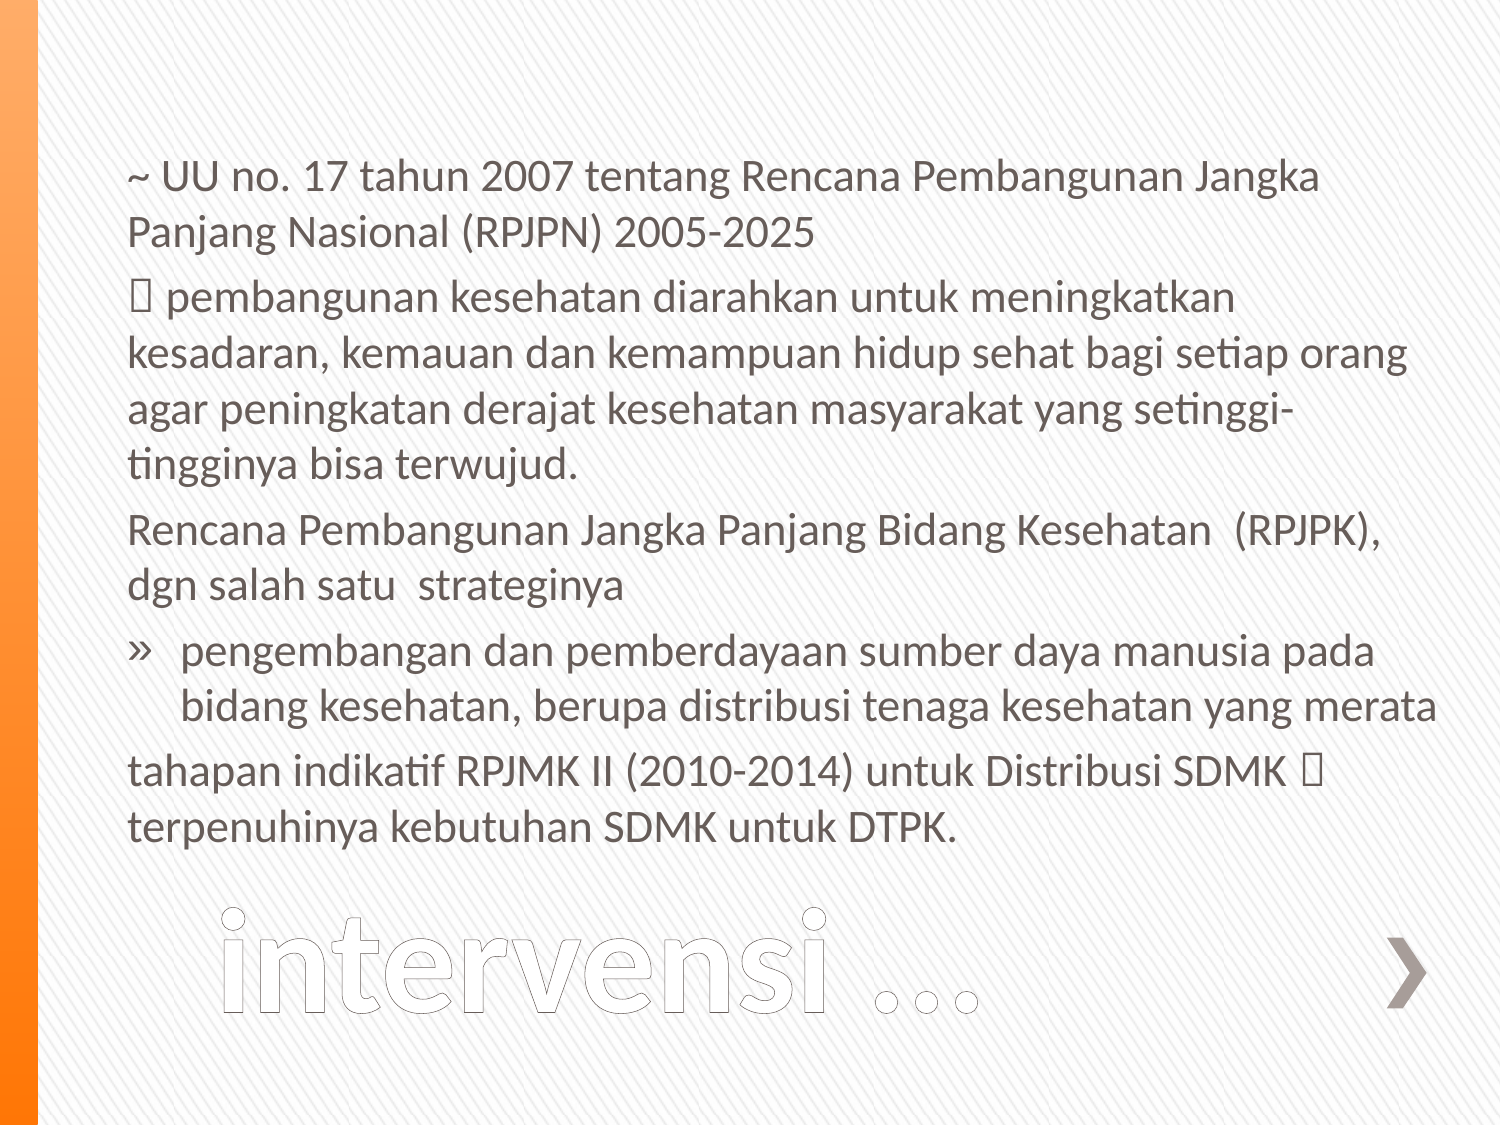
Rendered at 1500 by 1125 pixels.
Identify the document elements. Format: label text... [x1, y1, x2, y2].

title intervensi ... [200, 862, 1388, 1050]
list ~ UU no. 17 tahun 2007 tentang Rencana Pembangunan Jangka Panjang Nasional (RPJPN) 2005-2025  pembangunan kesehatan diarahkan untuk meningkatkan kesadaran, kemauan dan kemampuan hidup sehat bagi setiap orang agar peningkatan derajat kesehatan masyarakat yang setinggi-tingginya bisa terwujud. Rencana Pembangunan Jangka Panjang Bidang Kesehatan (RPJPK), dgn salah satu strateginya pengembangan dan pemberdayaan sumber daya manusia pada bidang kesehatan, berupa distribusi tenaga kesehatan yang merata tahapan indikatif RPJMK II (2010-2014) untuk Distribusi SDMK  terpenuhinya kebutuhan SDMK untuk DTPK. [112, 137, 1459, 863]
table_cell 1 [0, 281, 37, 285]
